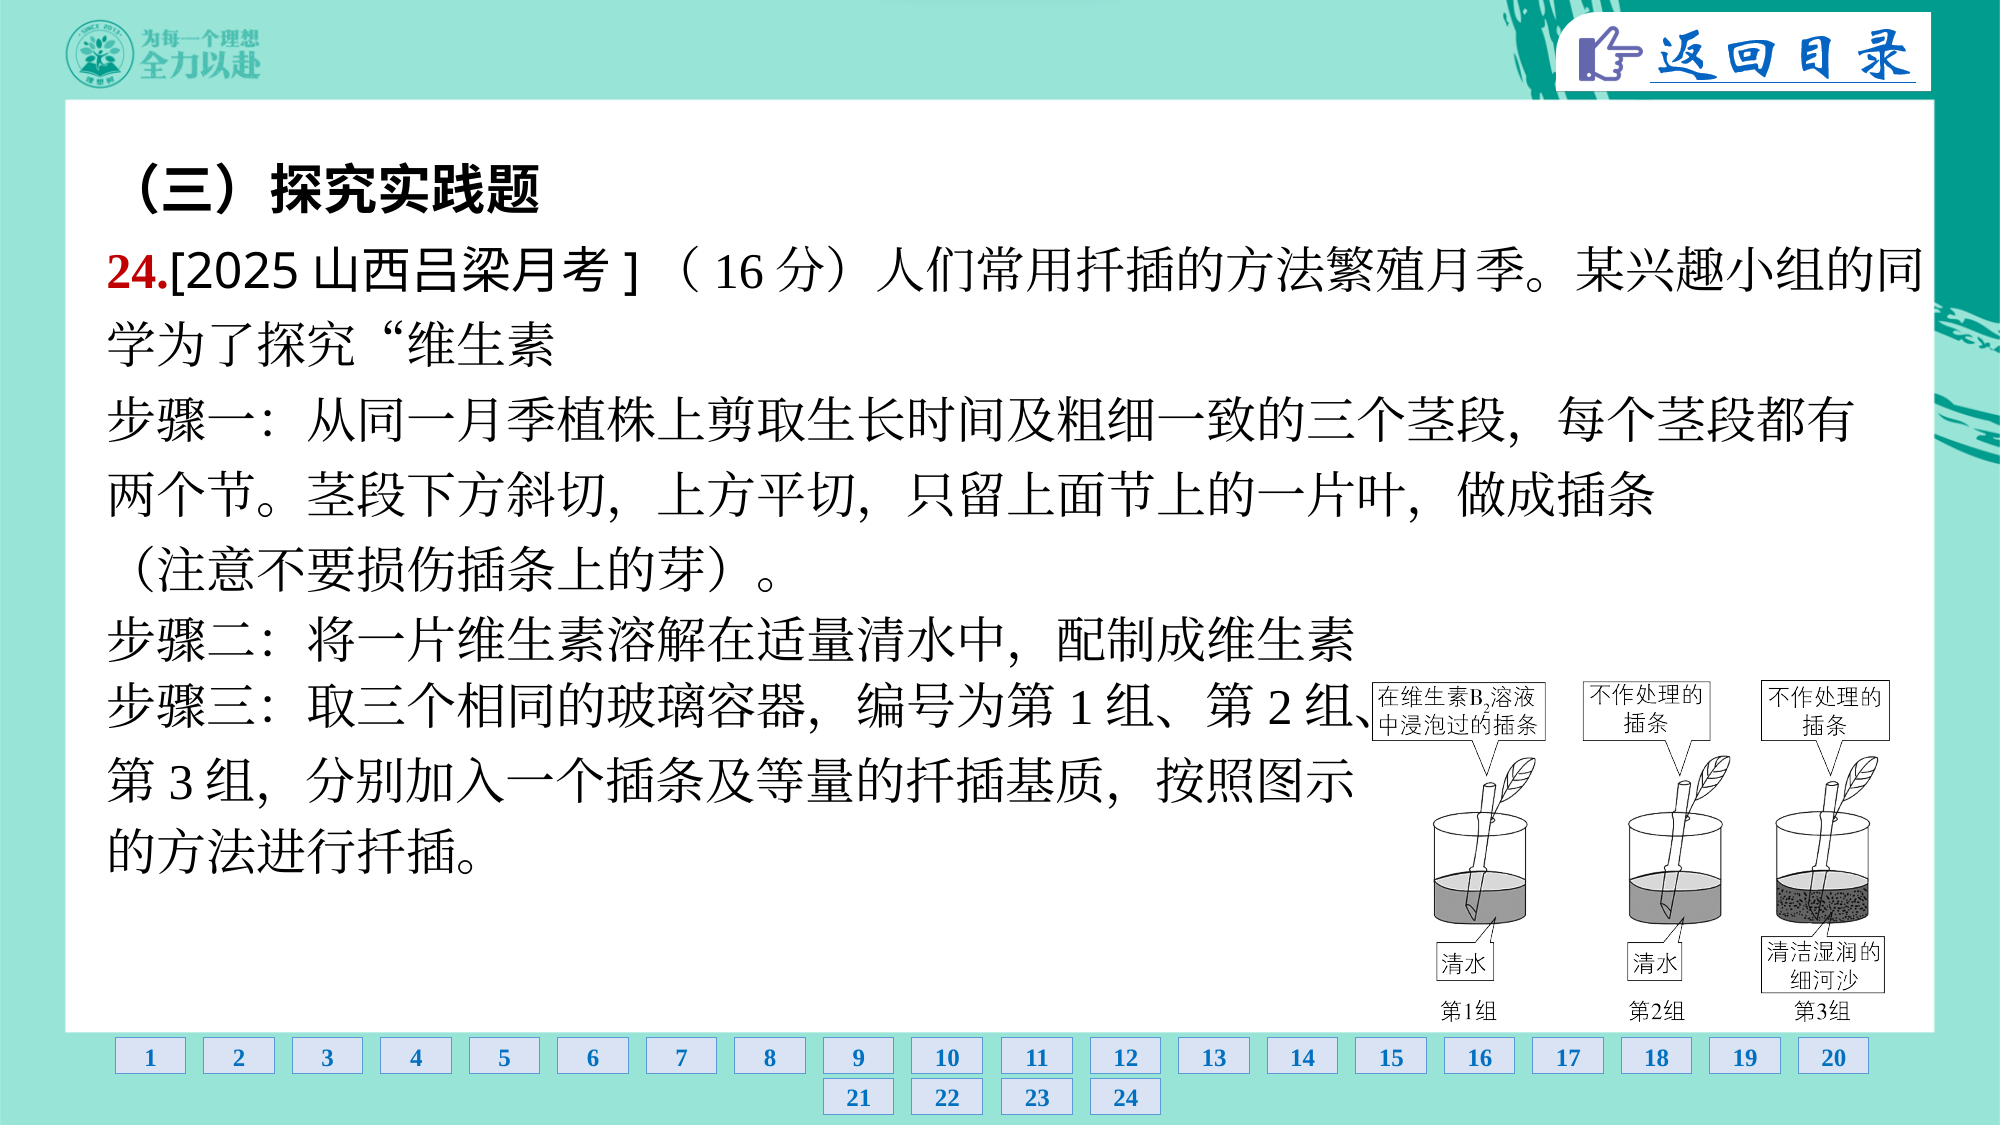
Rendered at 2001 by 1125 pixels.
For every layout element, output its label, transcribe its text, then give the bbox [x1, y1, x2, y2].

text_box 步骤三：取三个相同的玻璃容器，编号为第1组、第2组、 第3组，分别加入一个插条及等量的扦插基质，按照图示 的方法进行扦插。 [106, 659, 1355, 876]
picture [0, 0, 2000, 1125]
text_box （三）探究实践题 [106, 140, 1895, 215]
